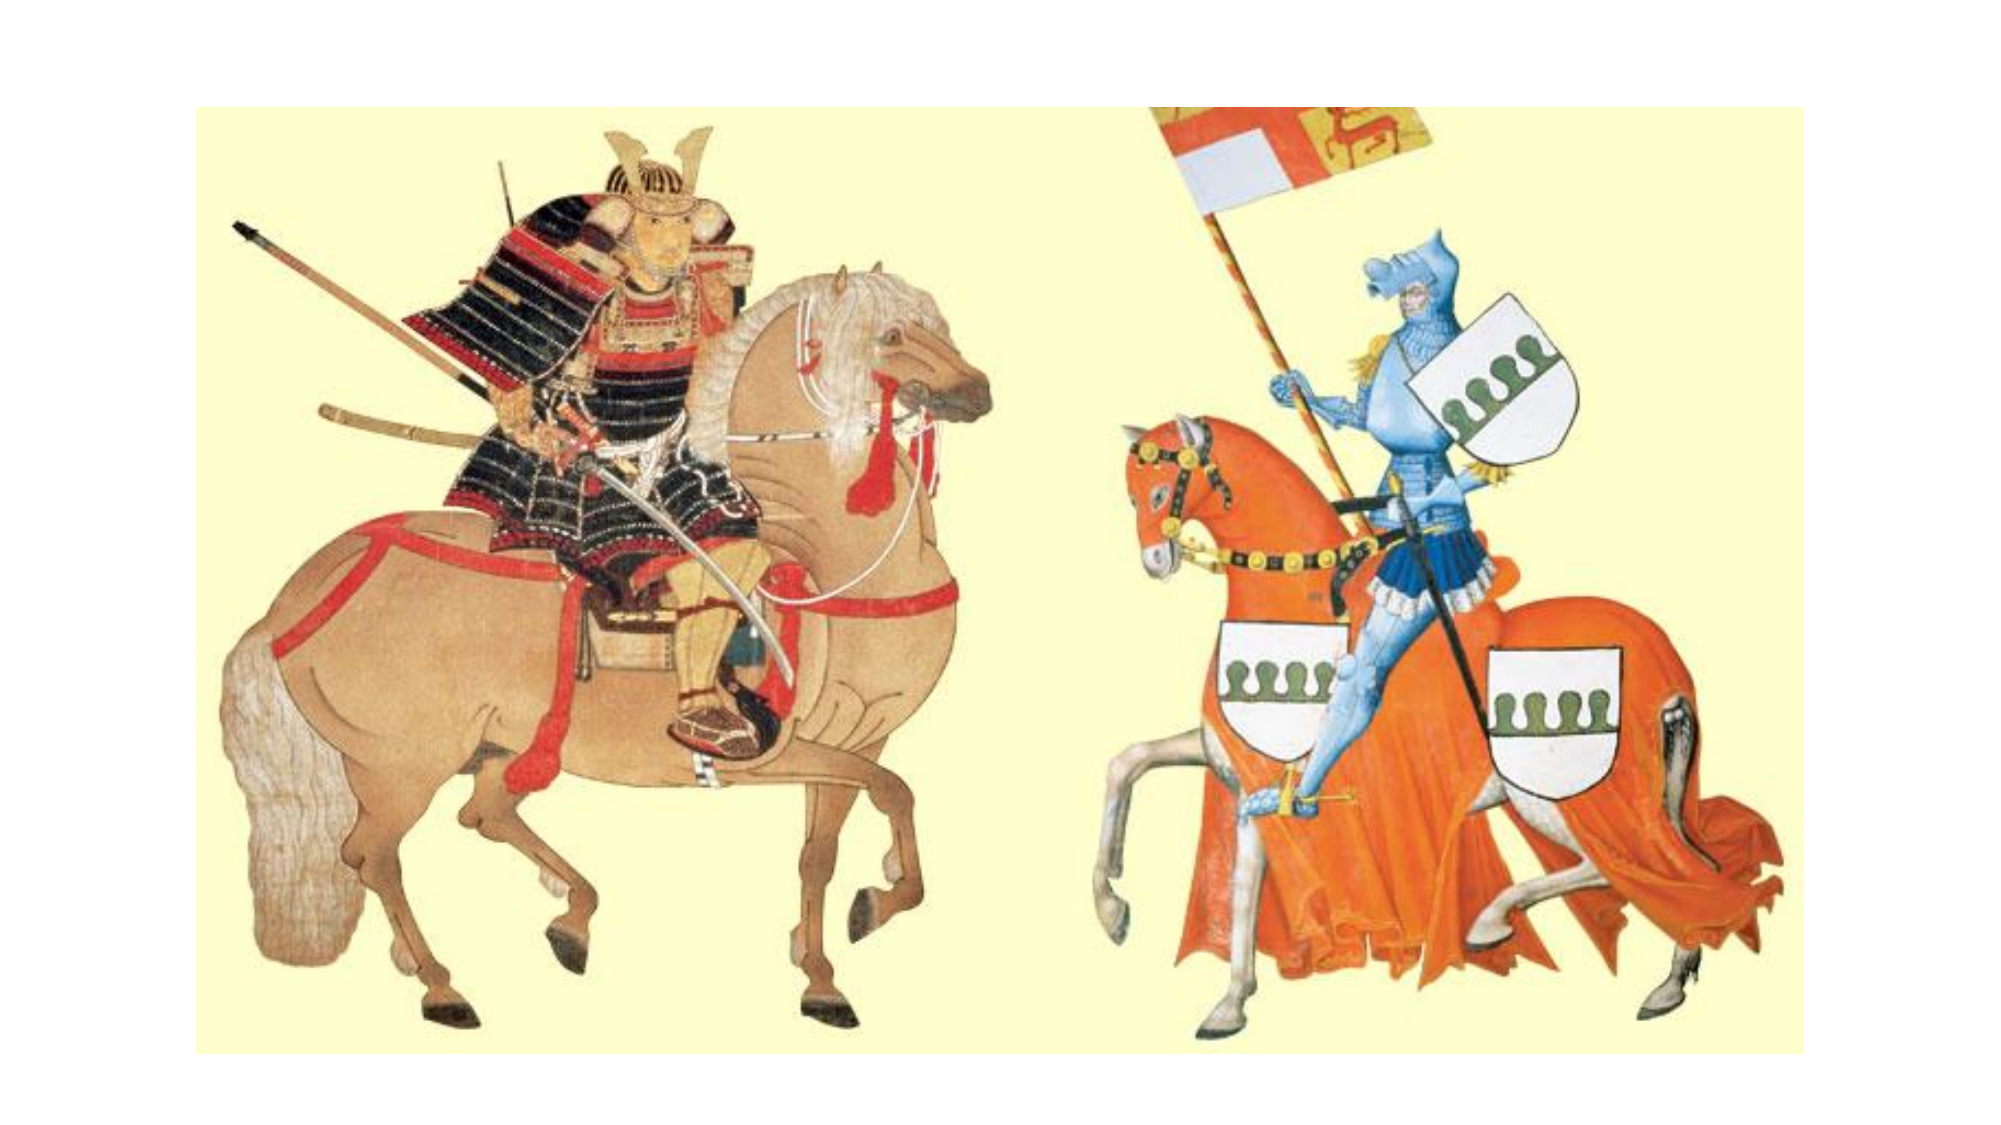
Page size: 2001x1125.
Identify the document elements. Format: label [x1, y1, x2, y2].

picture [195, 107, 1805, 1054]
